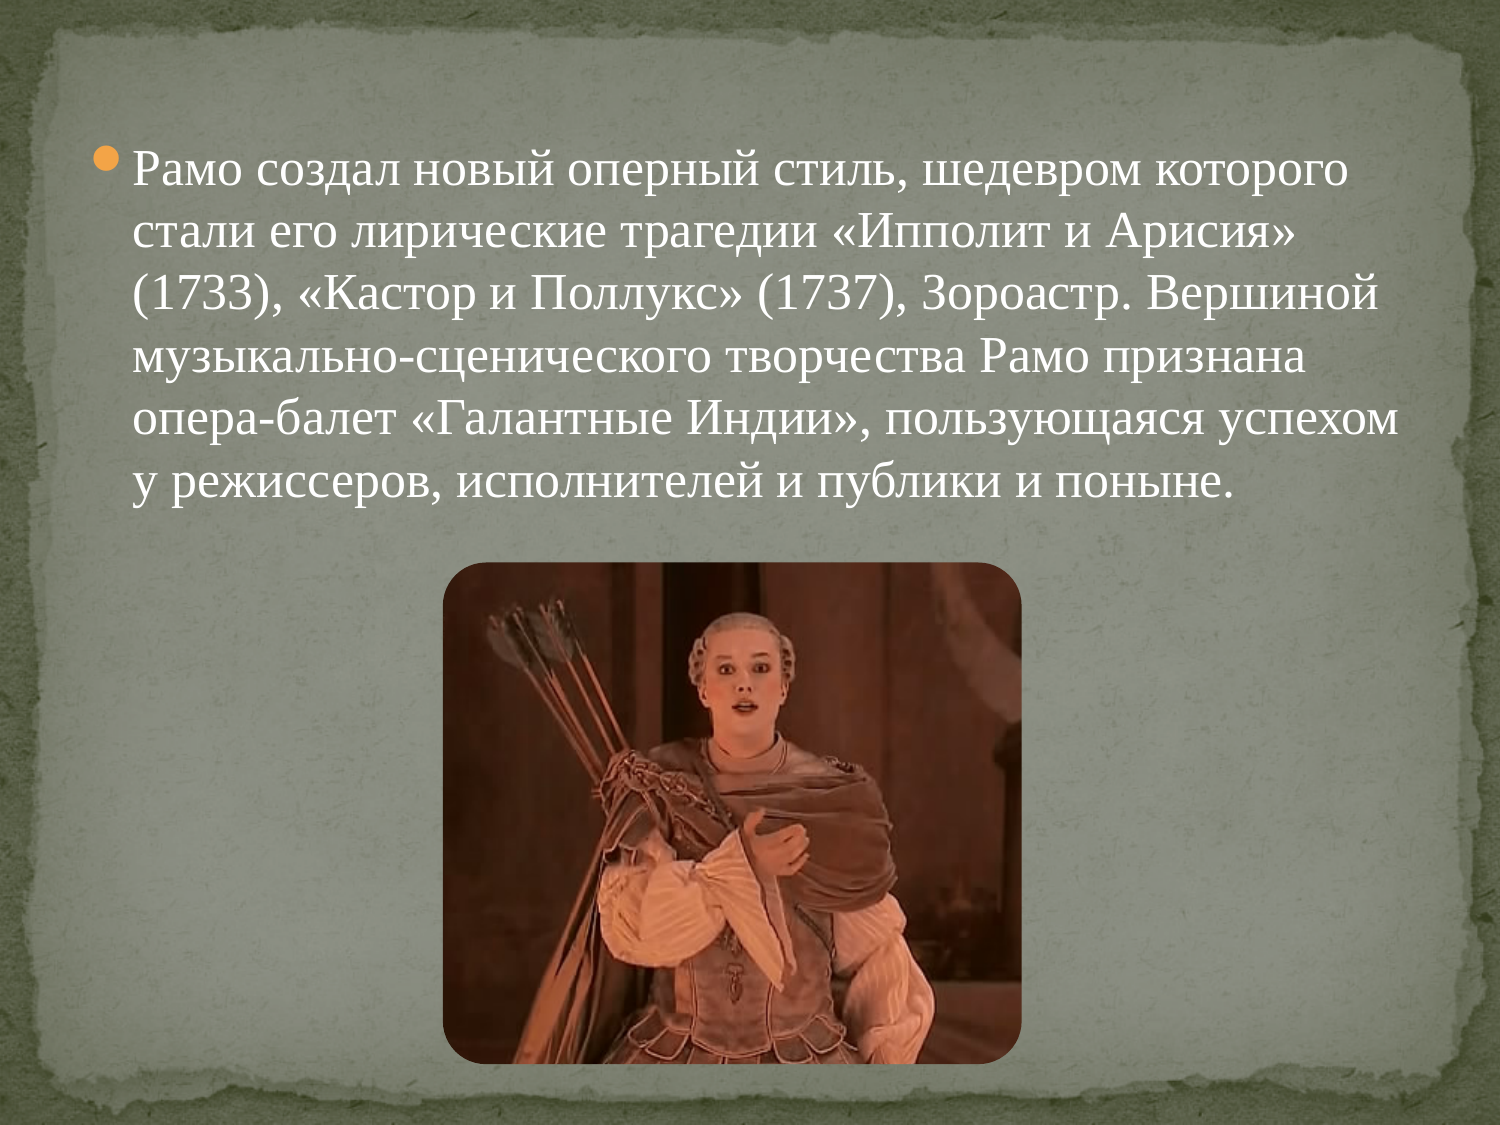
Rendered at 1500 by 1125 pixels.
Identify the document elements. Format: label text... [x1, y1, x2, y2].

list Рамо создал новый оперный стиль, шедевром которого стали его лирические трагедии «Ипполит и Арисия» (1733), «Кастор и Поллукс» (1737), Зороастр. Вершиной музыкально-сценического творчества Рамо признана опера-балет «Галантные Индии», пользующаяся успехом у режиссеров, исполнителей и публики и поныне. [75, 125, 1425, 563]
picture [442, 562, 1022, 1065]
